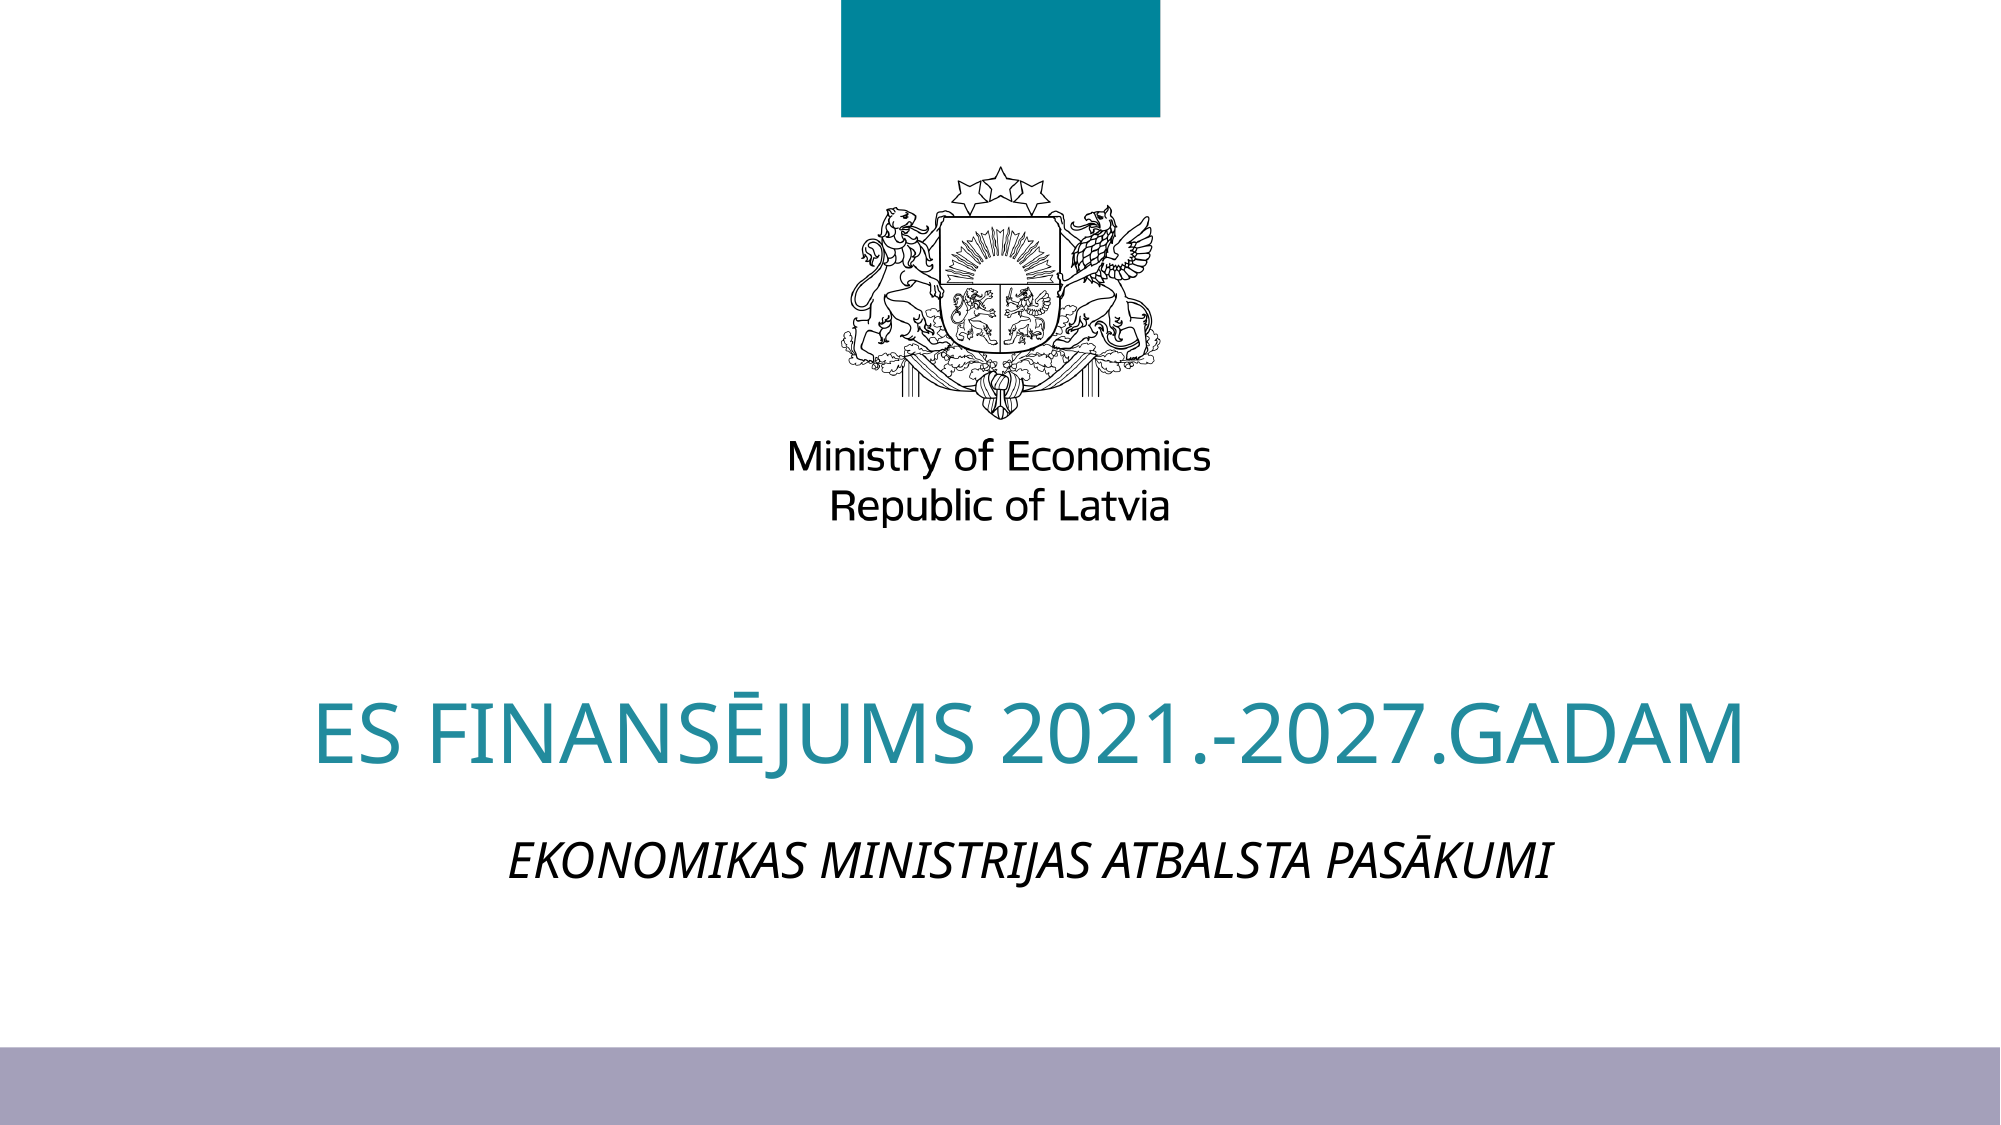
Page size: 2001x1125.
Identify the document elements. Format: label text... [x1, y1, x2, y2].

picture [790, 0, 1210, 466]
title ES FINANSĒJUMS 2021.-2027.GADAM Ekonomikas ministrijas atbalsta pasākumi [136, 466, 1925, 897]
text_box [0, 1046, 2000, 1125]
